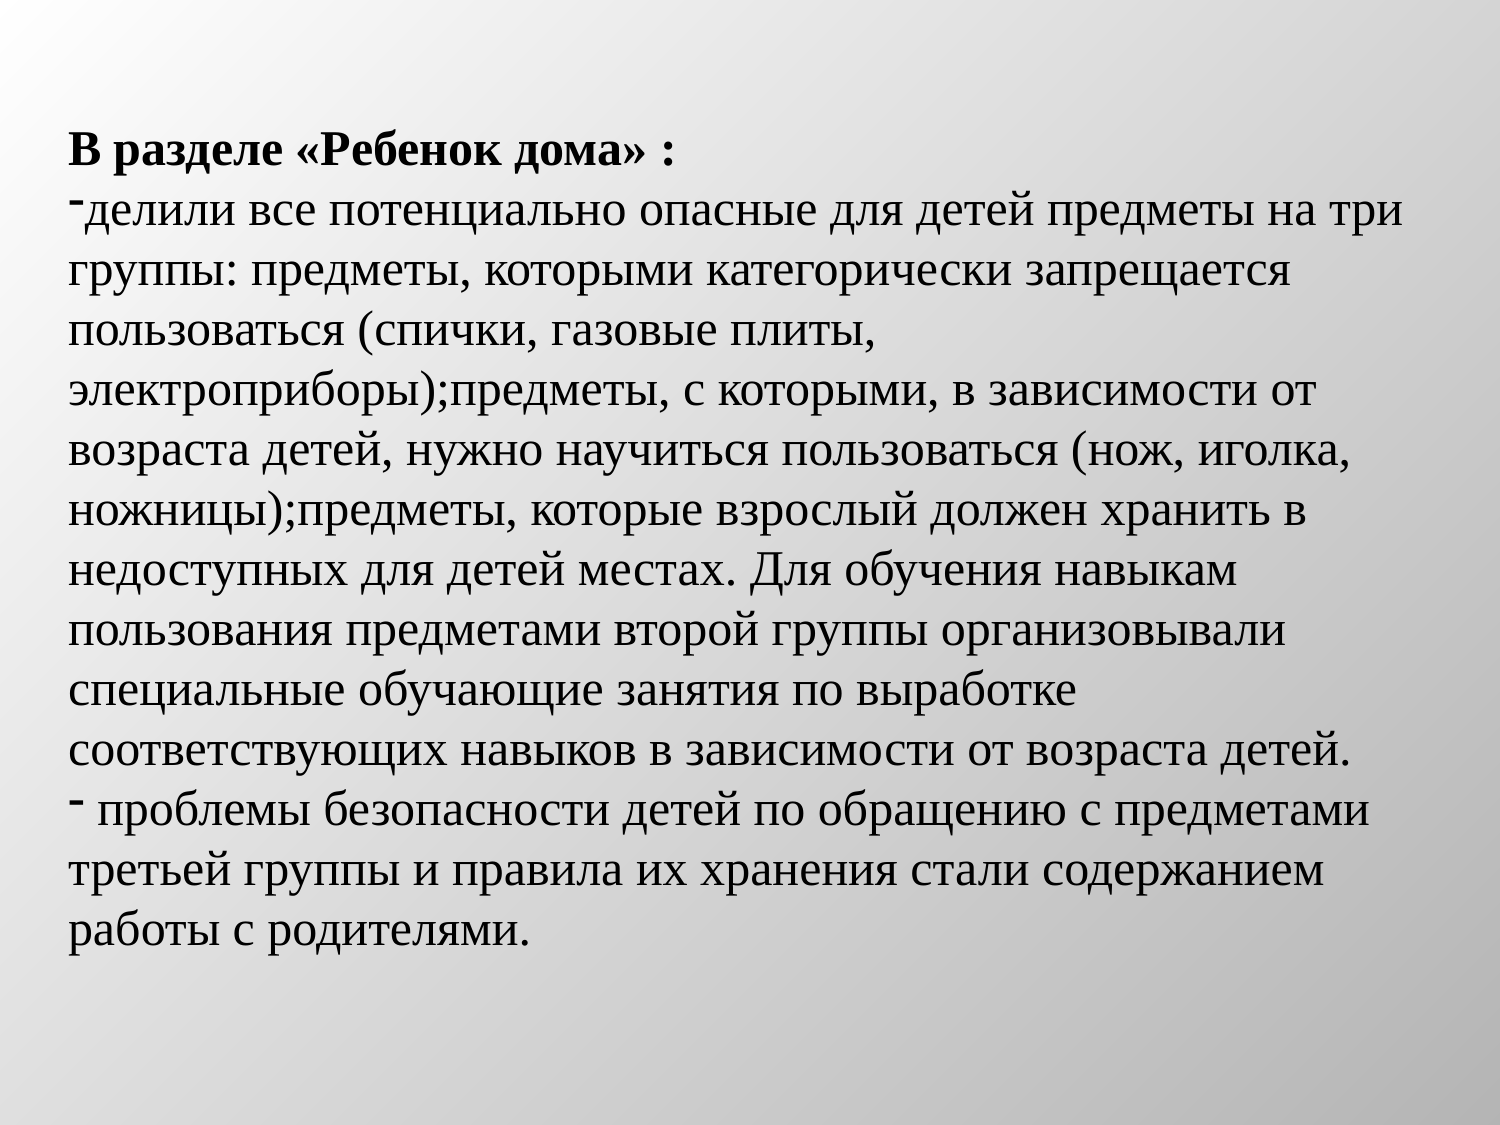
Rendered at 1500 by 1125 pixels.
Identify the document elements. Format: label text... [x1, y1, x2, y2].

text_box В разделе «Ребенок дома» : делили все потенциально опасные для детей предметы на три группы: предметы, которыми категорически запрещается пользоваться (спички, газовые плиты, электроприборы);предметы, с которыми, в зависимости от возраста детей, нужно научиться пользоваться (нож, иголка, ножницы);предметы, которые взрослый должен хранить в недоступных для детей местах. Для обучения навыкам пользования предметами второй группы организовывали специальные обучающие занятия по выработке соответствующих навыков в зависимости от возраста детей. проблемы безопасности детей по обращению с предметами третьей группы и правила их хранения стали содержанием работы с родителями. [53, 107, 1436, 963]
